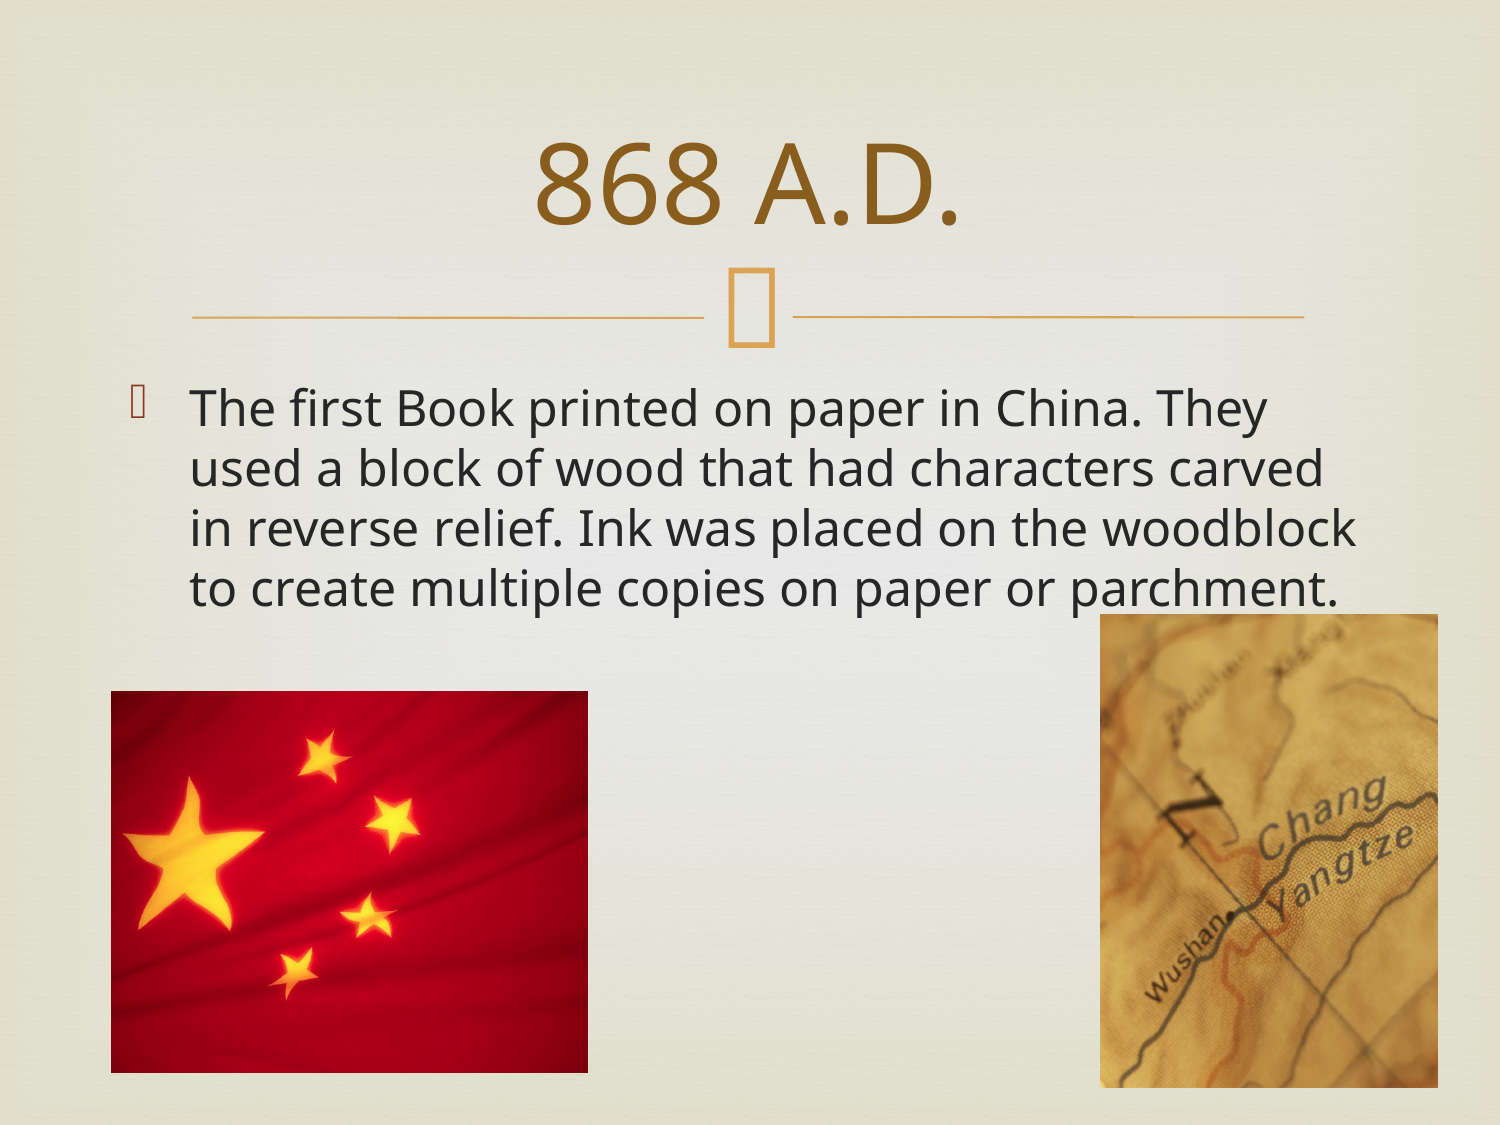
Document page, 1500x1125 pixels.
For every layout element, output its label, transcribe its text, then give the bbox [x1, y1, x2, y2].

picture [1099, 614, 1438, 1088]
title 868 A.D. [112, 93, 1386, 267]
list The first Book printed on paper in China. They used a block of wood that had characters carved in reverse relief. Ink was placed on the woodblock to create multiple copies on paper or parchment. [114, 368, 1386, 1005]
picture [110, 690, 588, 1073]
